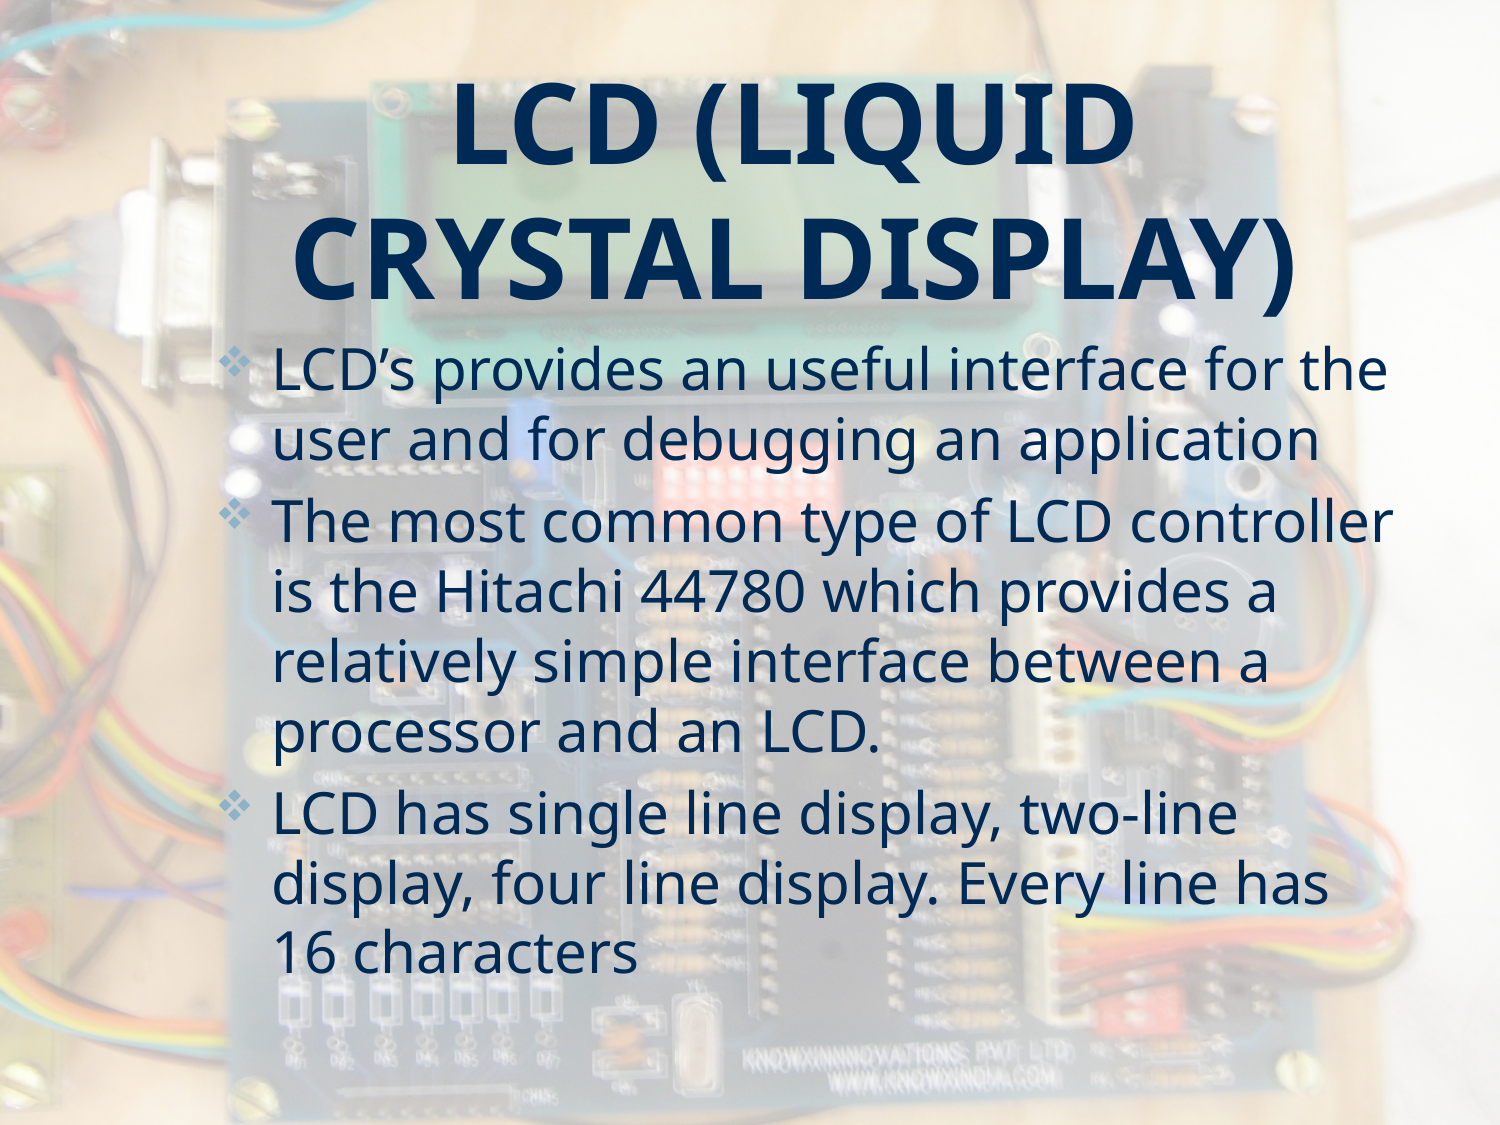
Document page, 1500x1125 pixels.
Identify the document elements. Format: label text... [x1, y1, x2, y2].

list LCD’s provides an useful interface for the user and for debugging an application The most common type of LCD controller is the Hitachi 44780 which provides a relatively simple interface between a processor and an LCD. LCD has single line display, two-line display, four line display. Every line has 16 characters [199, 324, 1413, 1101]
title LCD (LIQUID CRYSTAL DISPLAY) [187, 99, 1401, 276]
